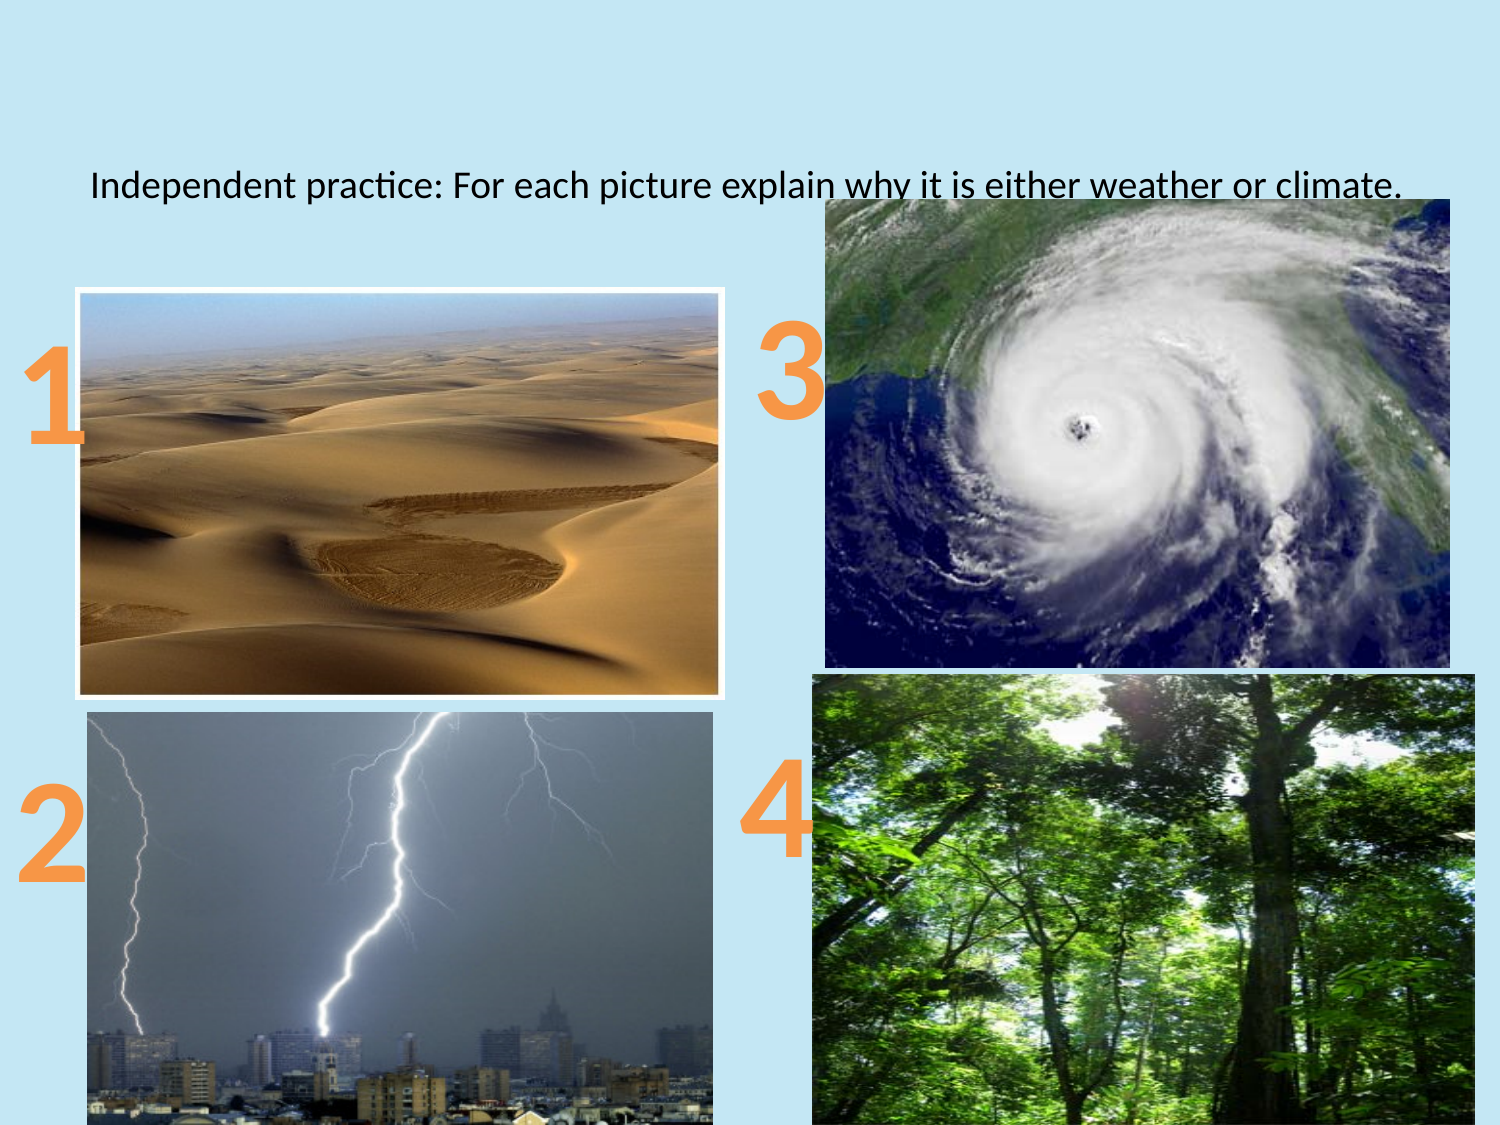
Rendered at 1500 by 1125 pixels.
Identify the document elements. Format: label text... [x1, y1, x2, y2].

picture [812, 674, 1476, 1125]
text_box 1 [0, 287, 63, 483]
picture [824, 199, 1451, 668]
title Independent practice: For each picture explain why it is either weather or climate. [74, 137, 1426, 276]
text_box 2 [0, 724, 82, 920]
text_box 3 [737, 262, 788, 458]
picture [74, 287, 726, 701]
picture [87, 712, 713, 1125]
text_box 4 [724, 699, 800, 895]
